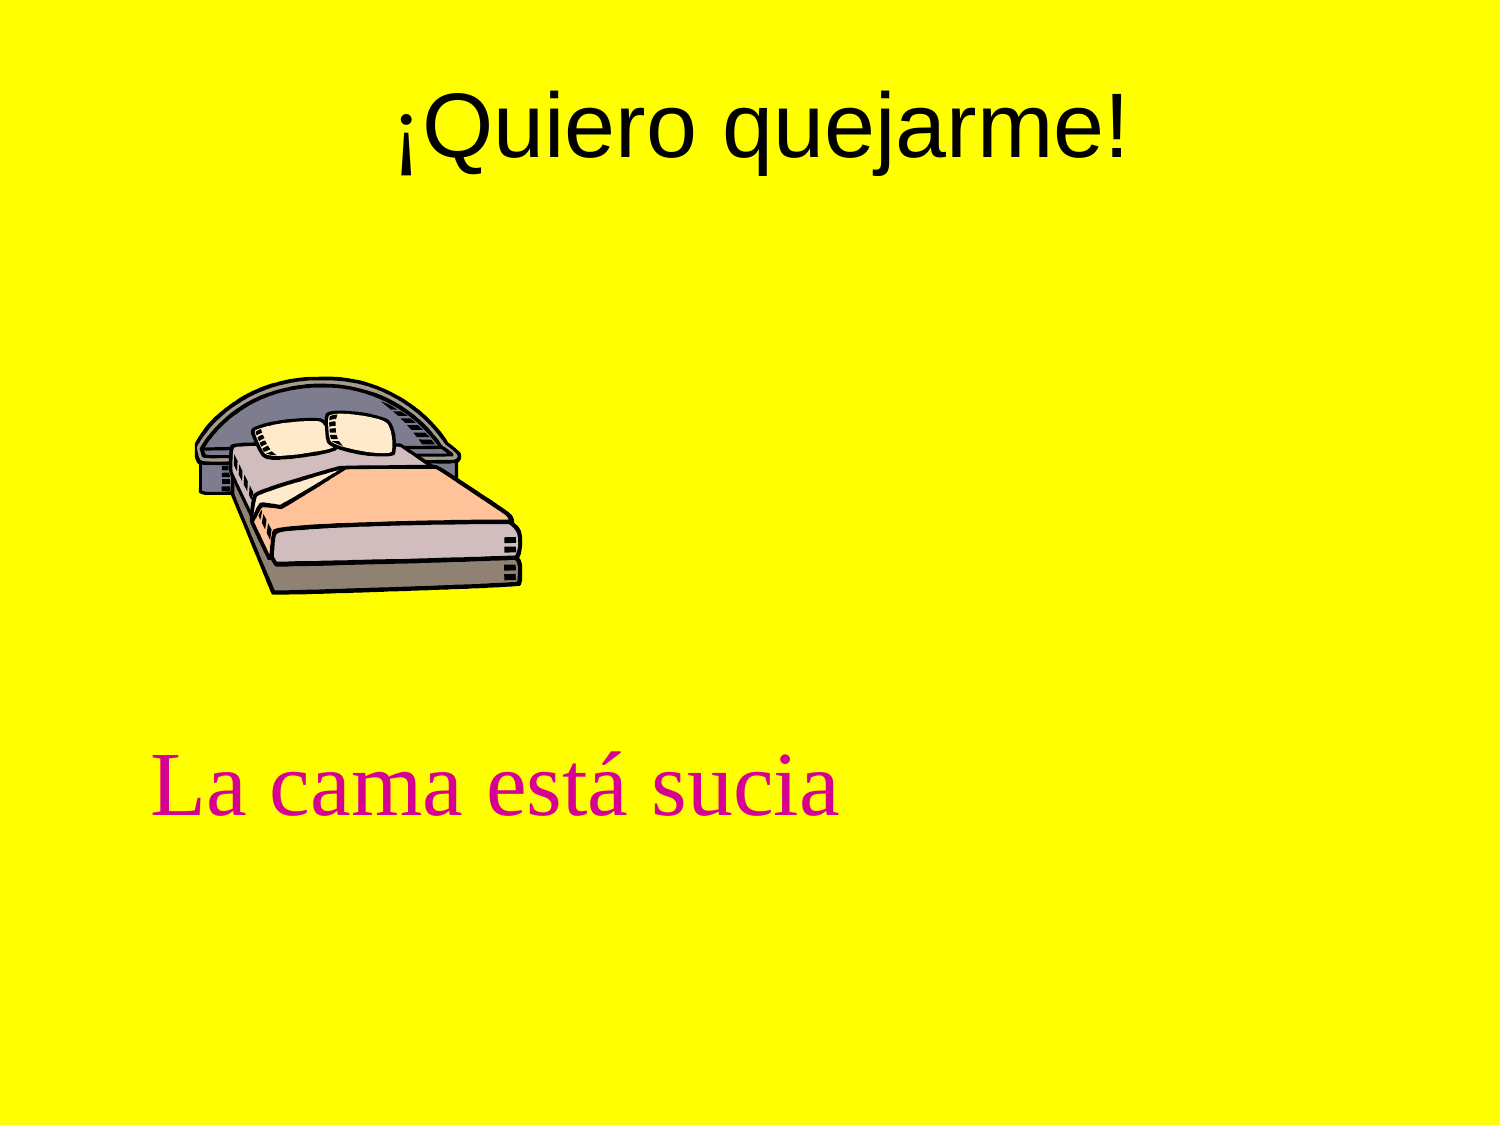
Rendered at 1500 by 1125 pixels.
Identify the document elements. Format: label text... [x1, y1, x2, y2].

text_box La cama está sucia [135, 716, 1329, 841]
picture [194, 373, 526, 599]
text_box ¡Quiero quejarme! [123, 0, 1399, 242]
